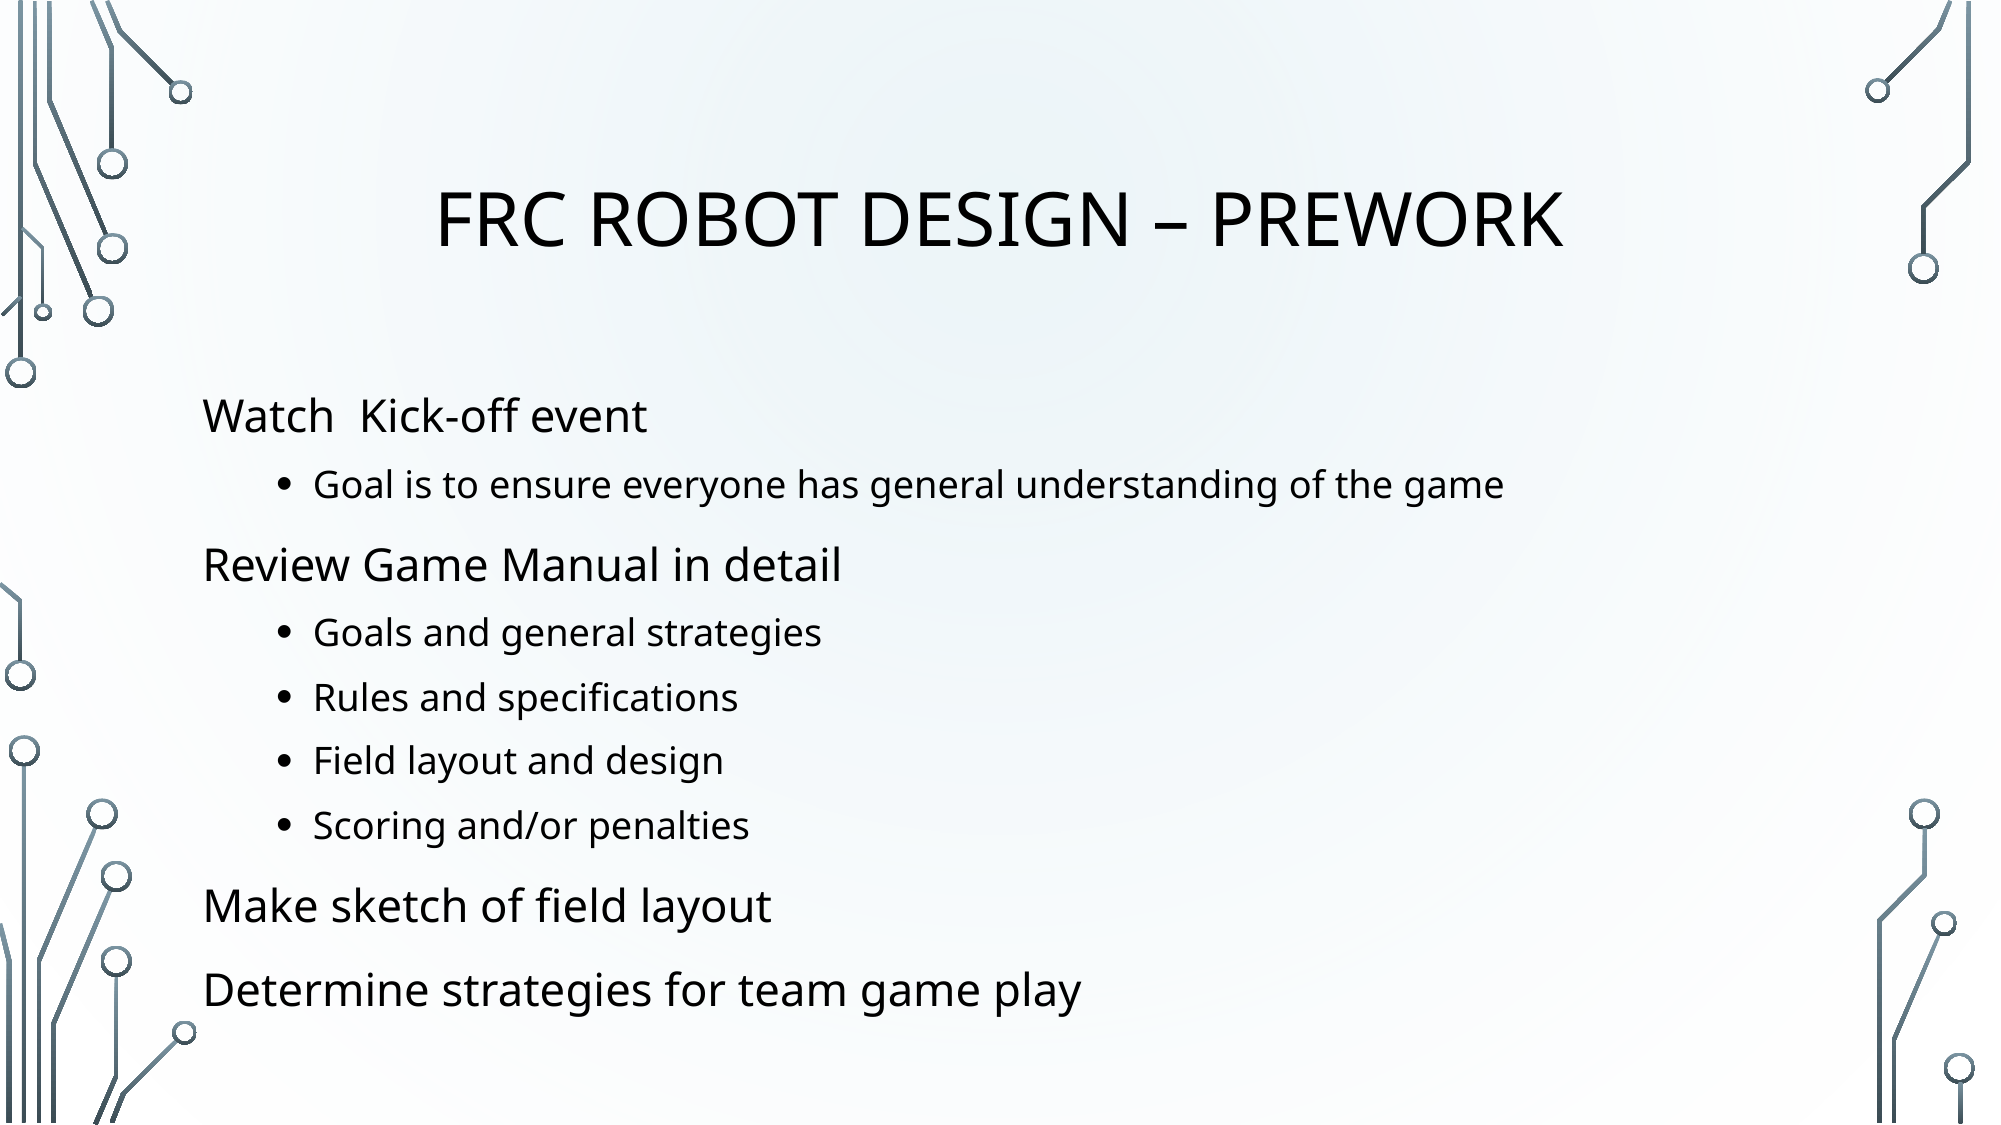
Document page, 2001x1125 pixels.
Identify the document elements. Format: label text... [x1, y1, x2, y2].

list Watch Kick-off event Goal is to ensure everyone has general understanding of the game Review Game Manual in detail Goals and general strategies Rules and specifications Field layout and design Scoring and/or penalties Make sketch of field layout Determine strategies for team game play [187, 369, 1813, 1027]
title FRC Robot Design – Prework [187, 101, 1813, 344]
